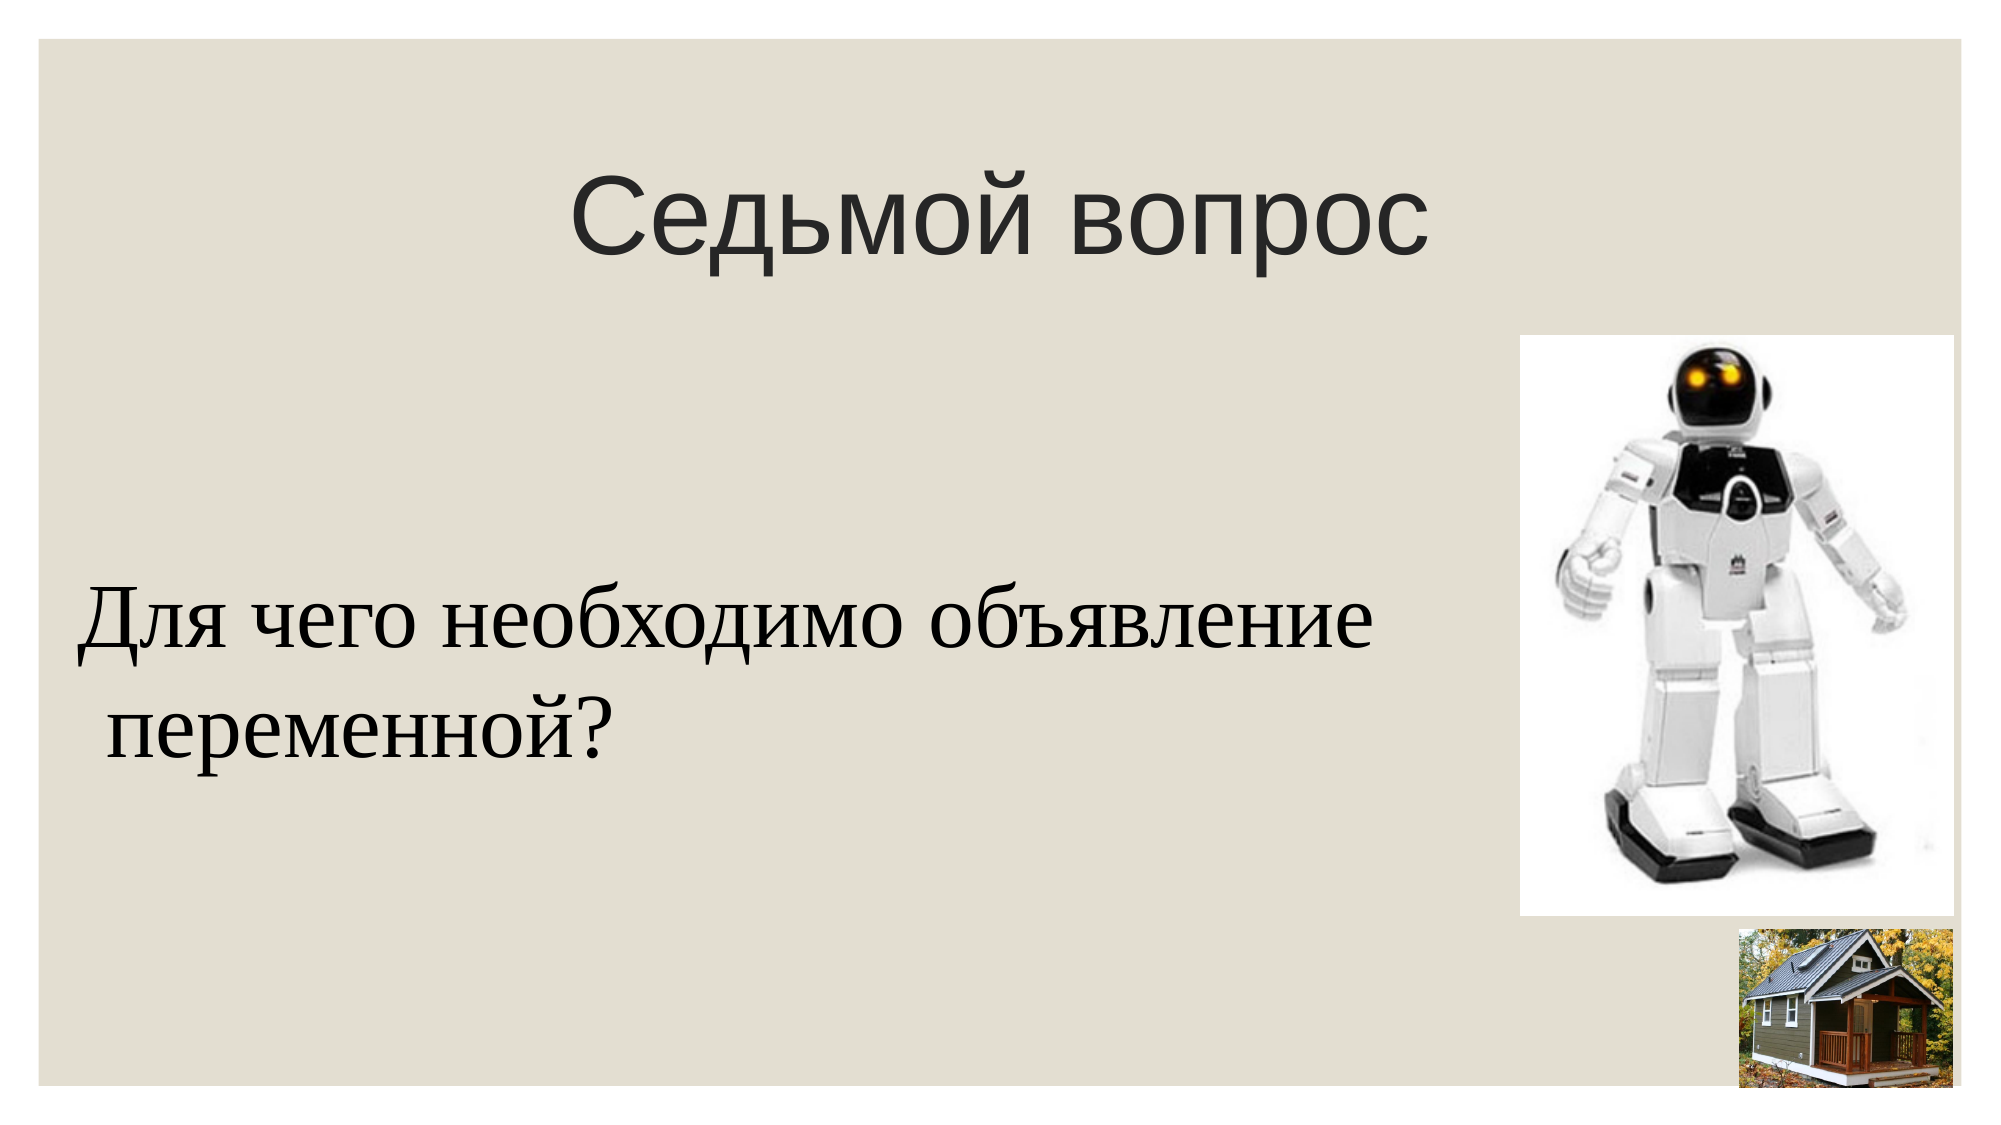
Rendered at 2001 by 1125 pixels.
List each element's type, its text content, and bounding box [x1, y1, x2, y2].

title Седьмой вопрос [174, 105, 1826, 331]
list Для чего необходимо объявление переменной? [61, 342, 1483, 989]
picture [1739, 929, 1953, 1088]
picture [1520, 335, 1954, 916]
